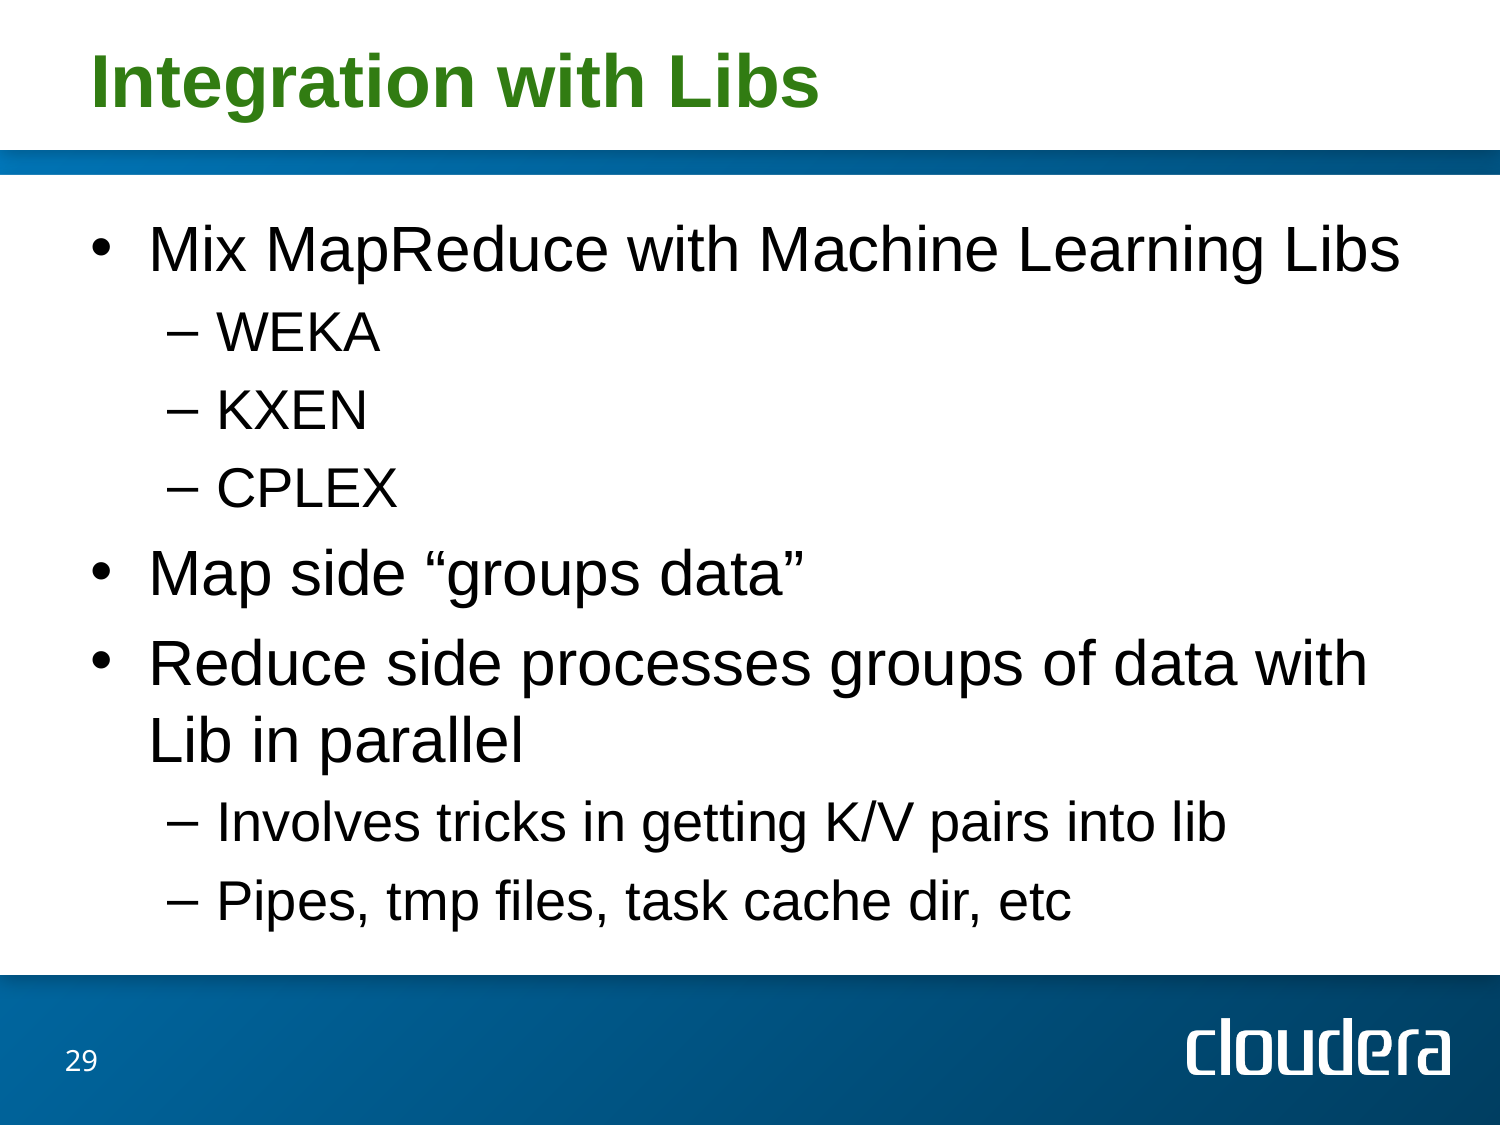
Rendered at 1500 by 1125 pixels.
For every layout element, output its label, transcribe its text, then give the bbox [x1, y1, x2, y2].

list Mix MapReduce with Machine Learning Libs WEKA KXEN CPLEX Map side “groups data” Reduce side processes groups of data with Lib in parallel Involves tricks in getting K/V pairs into lib Pipes, tmp files, task cache dir, etc [75, 200, 1425, 950]
picture [1187, 1018, 1450, 1075]
title Integration with Libs [75, 24, 1425, 130]
slide_number 29 [50, 1031, 400, 1092]
